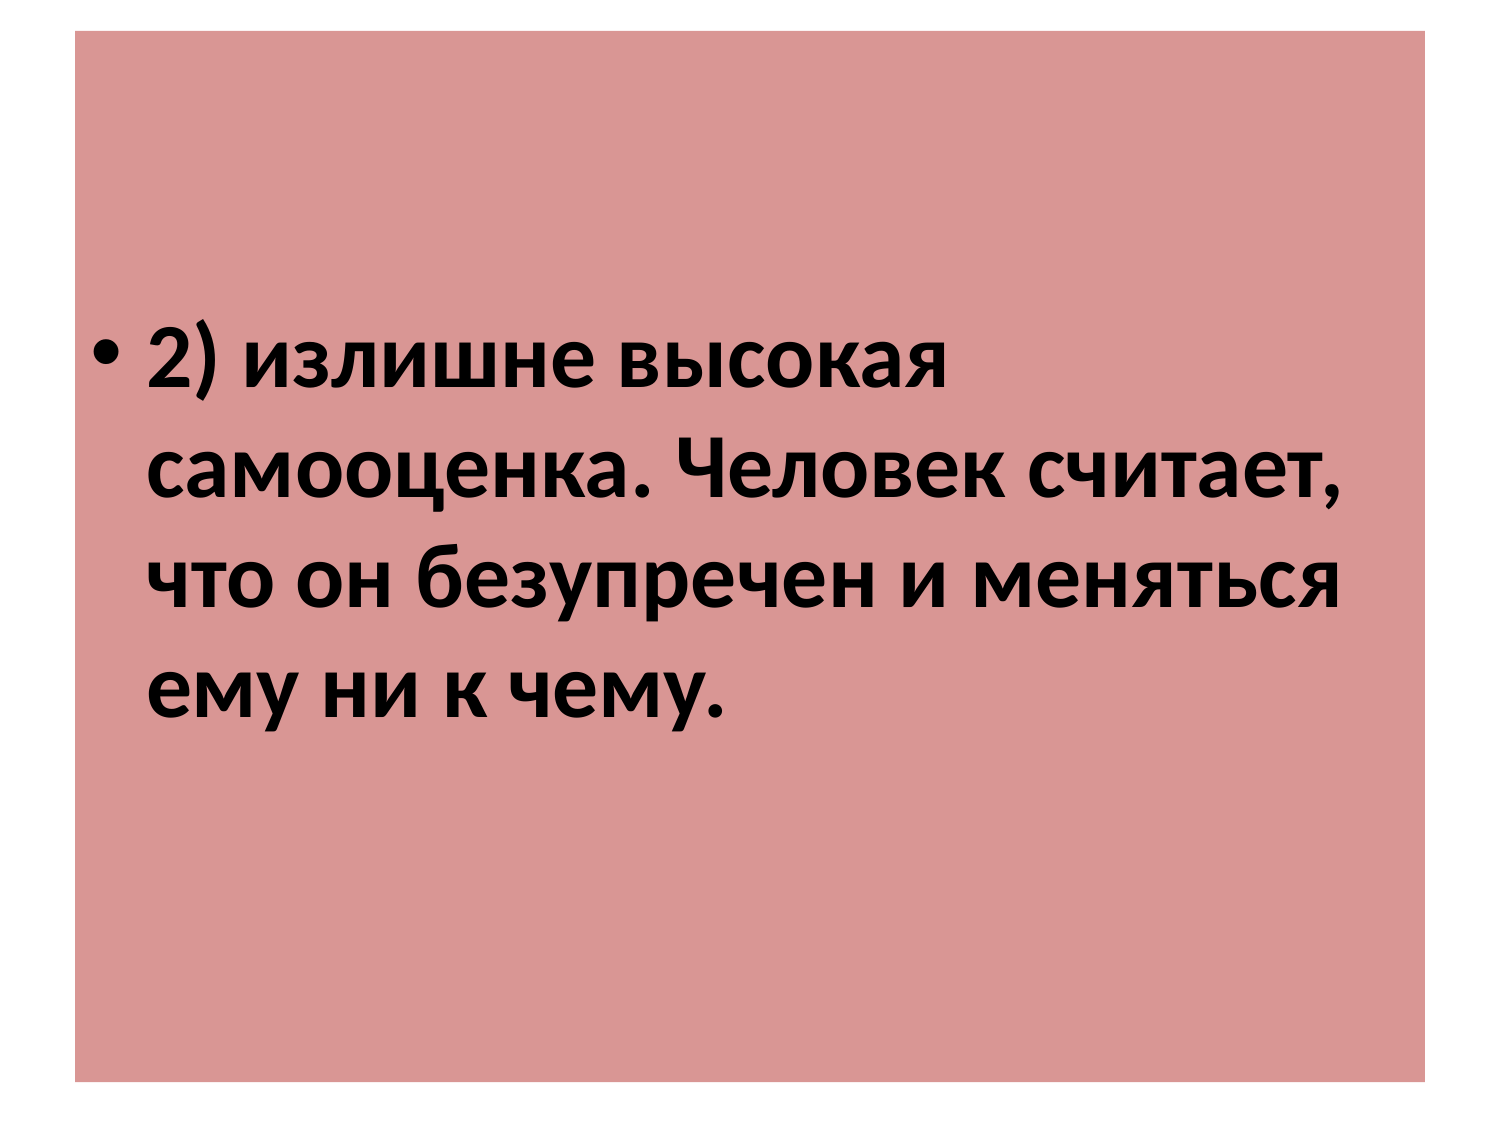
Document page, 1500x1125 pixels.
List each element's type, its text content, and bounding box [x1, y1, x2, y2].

list 2) излишне высокая самооценка. Человек считает, что он безупречен и меняться ему ни к чему. [75, 30, 1425, 1083]
